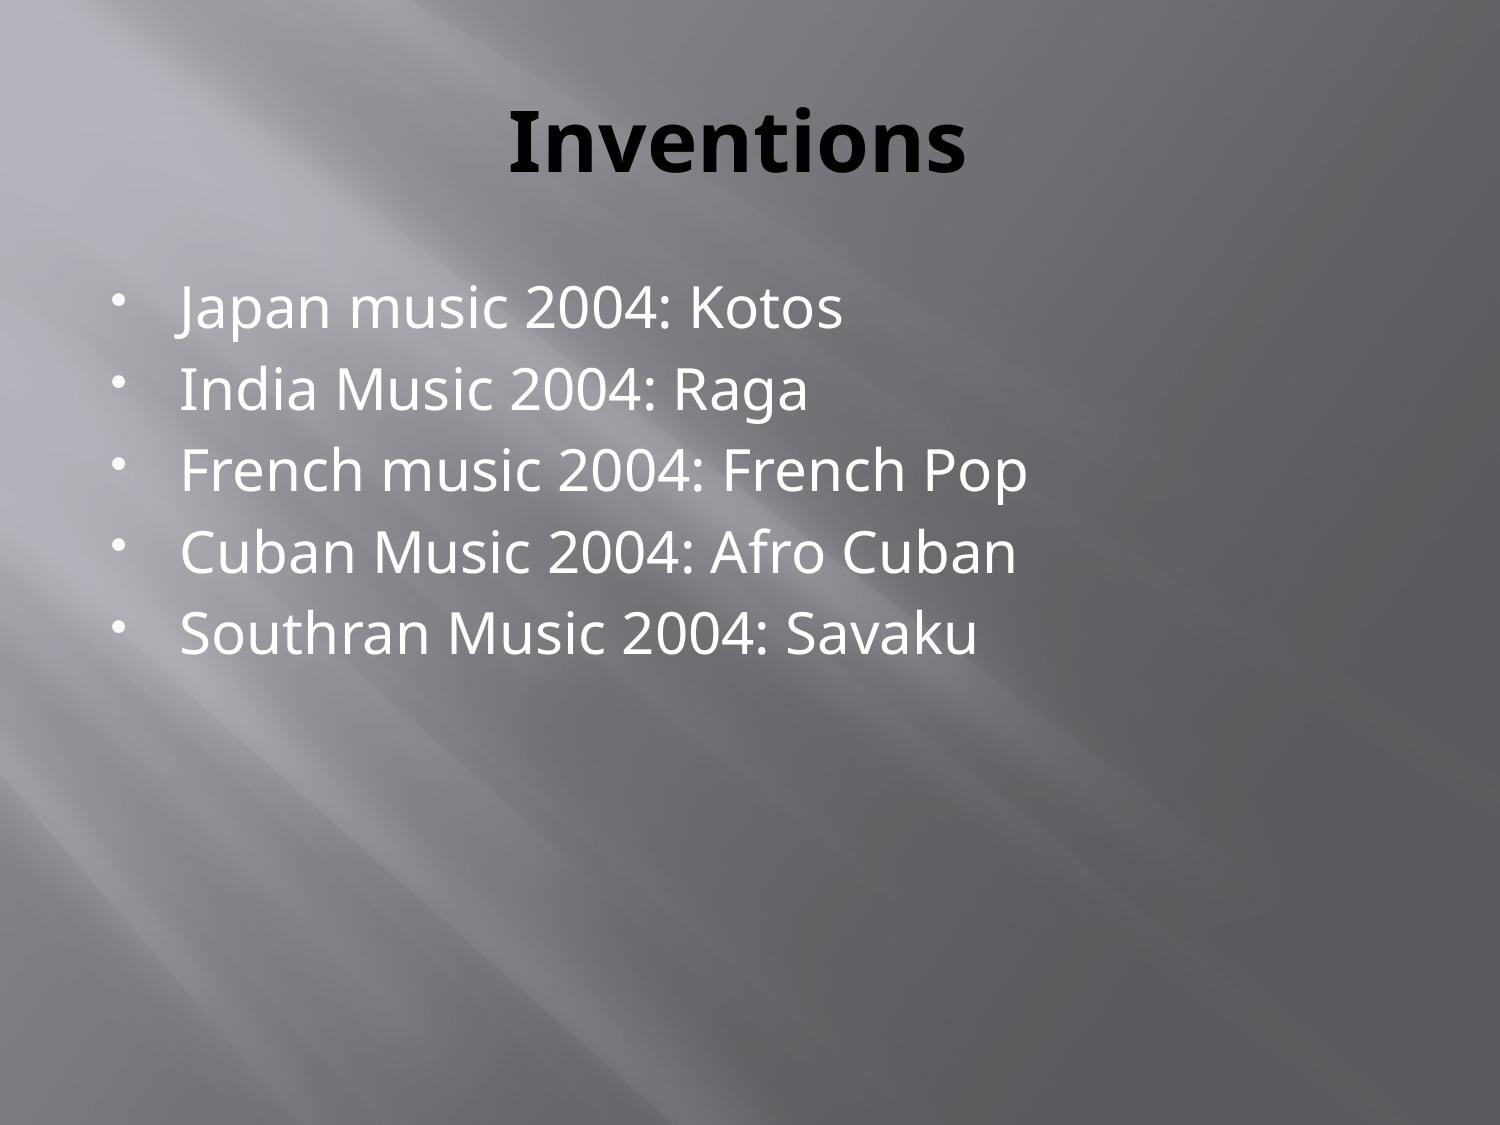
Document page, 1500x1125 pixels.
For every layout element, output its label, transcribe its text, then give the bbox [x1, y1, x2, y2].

title Inventions [75, 45, 1425, 233]
list Japan music 2004: Kotos India Music 2004: Raga French music 2004: French Pop Cuban Music 2004: Afro Cuban Southran Music 2004: Savaku [75, 262, 1425, 1035]
